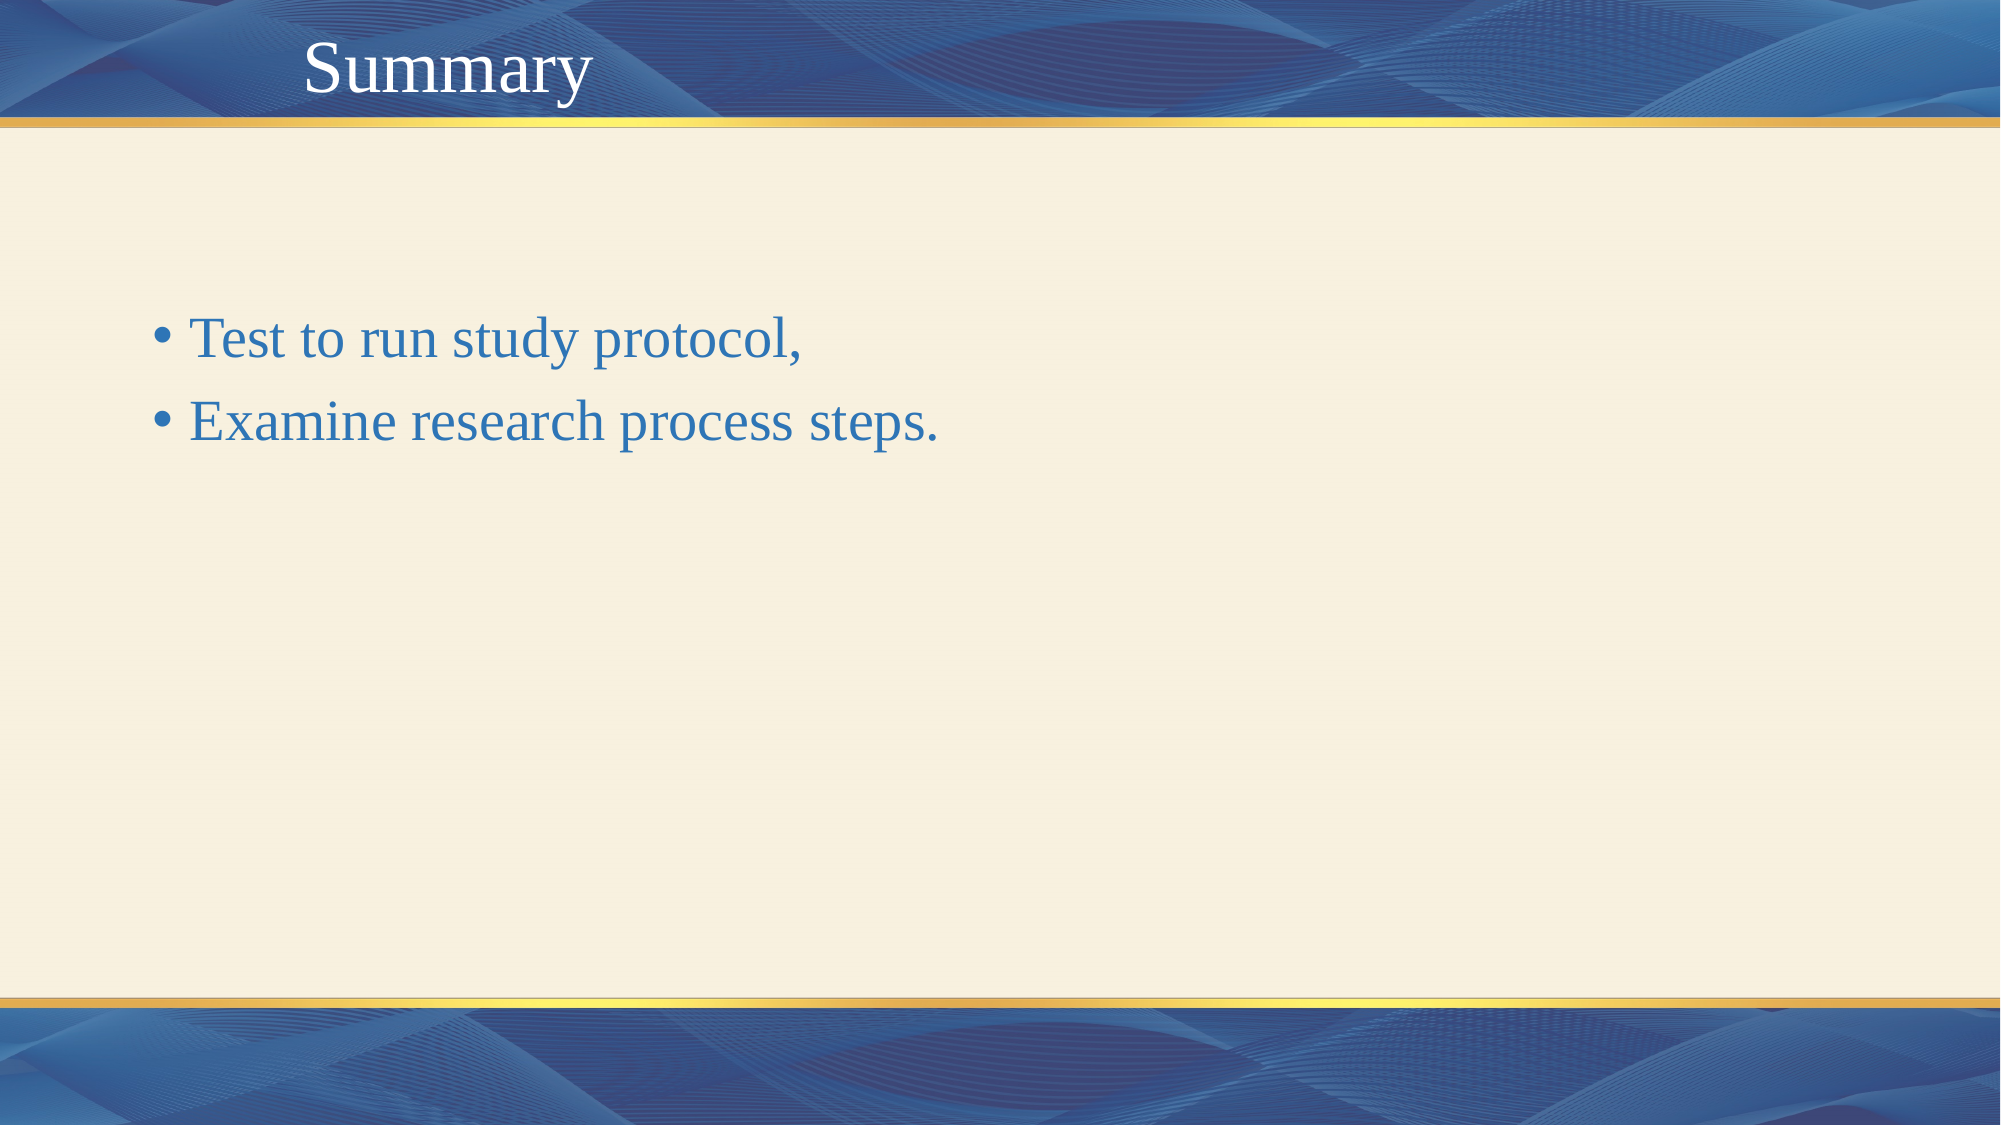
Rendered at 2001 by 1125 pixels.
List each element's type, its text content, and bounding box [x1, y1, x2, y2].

title Summary [287, 0, 1638, 138]
list Test to run study protocol, Examine research process steps. [137, 299, 1863, 1014]
picture [0, 0, 2001, 1125]
